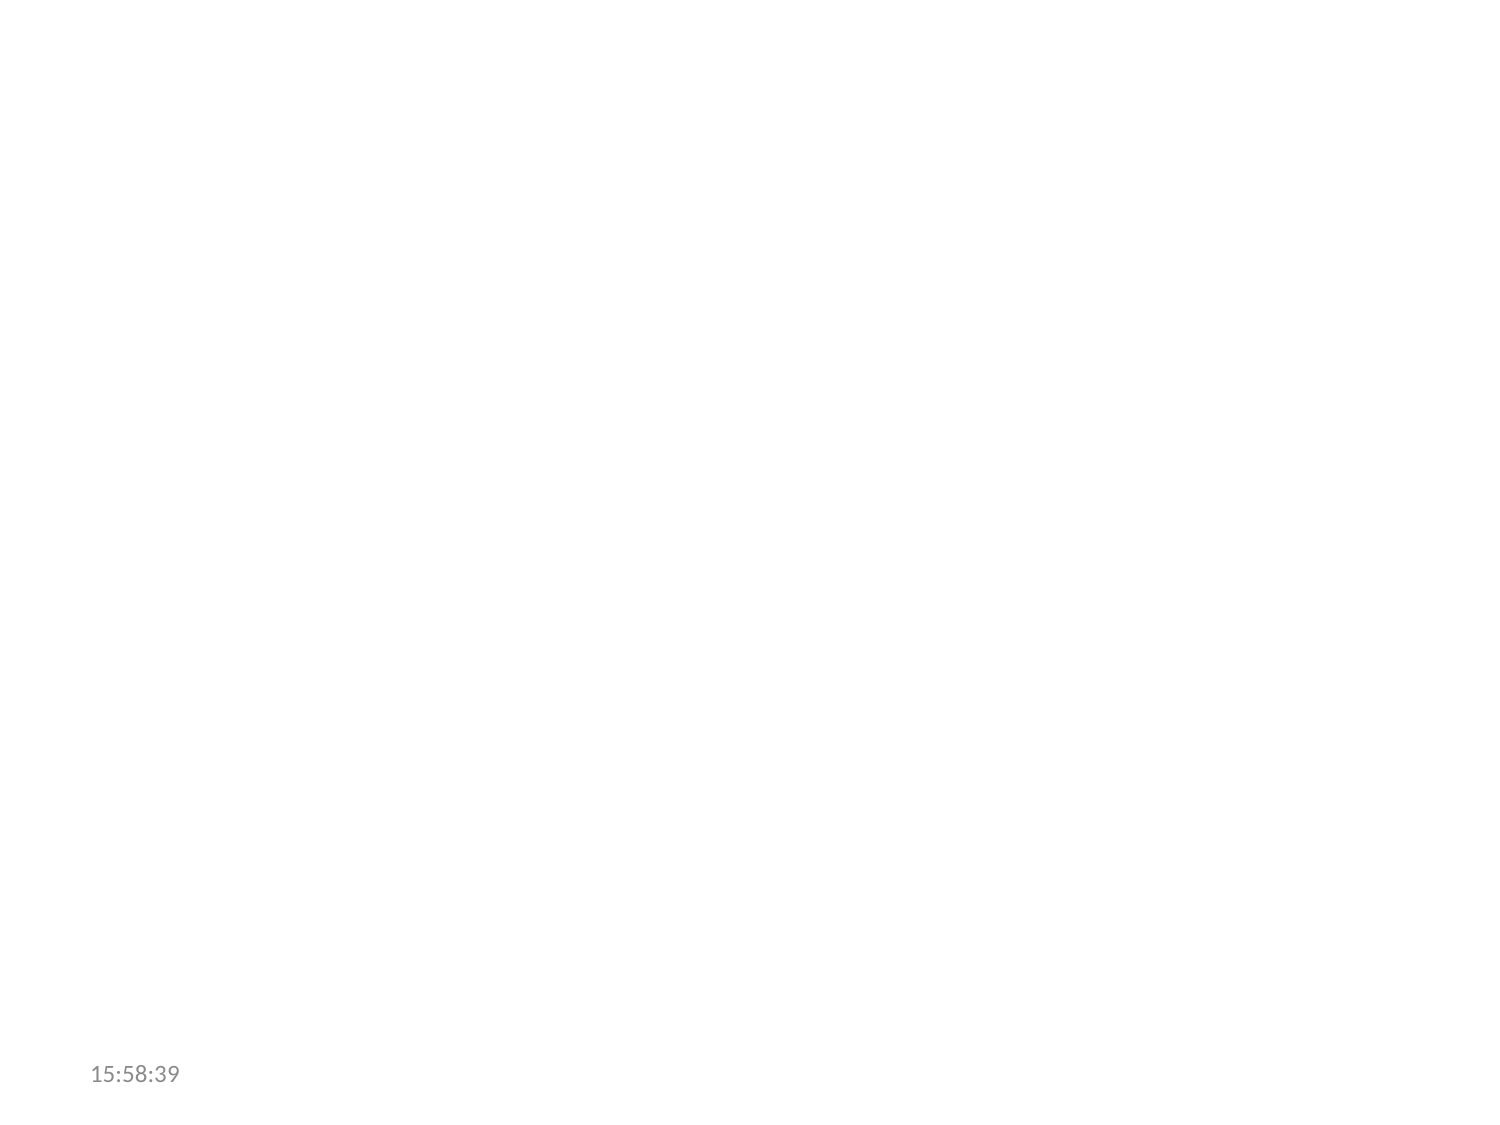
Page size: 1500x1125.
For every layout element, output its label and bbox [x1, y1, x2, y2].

slide_number [75, 1042, 425, 1103]
